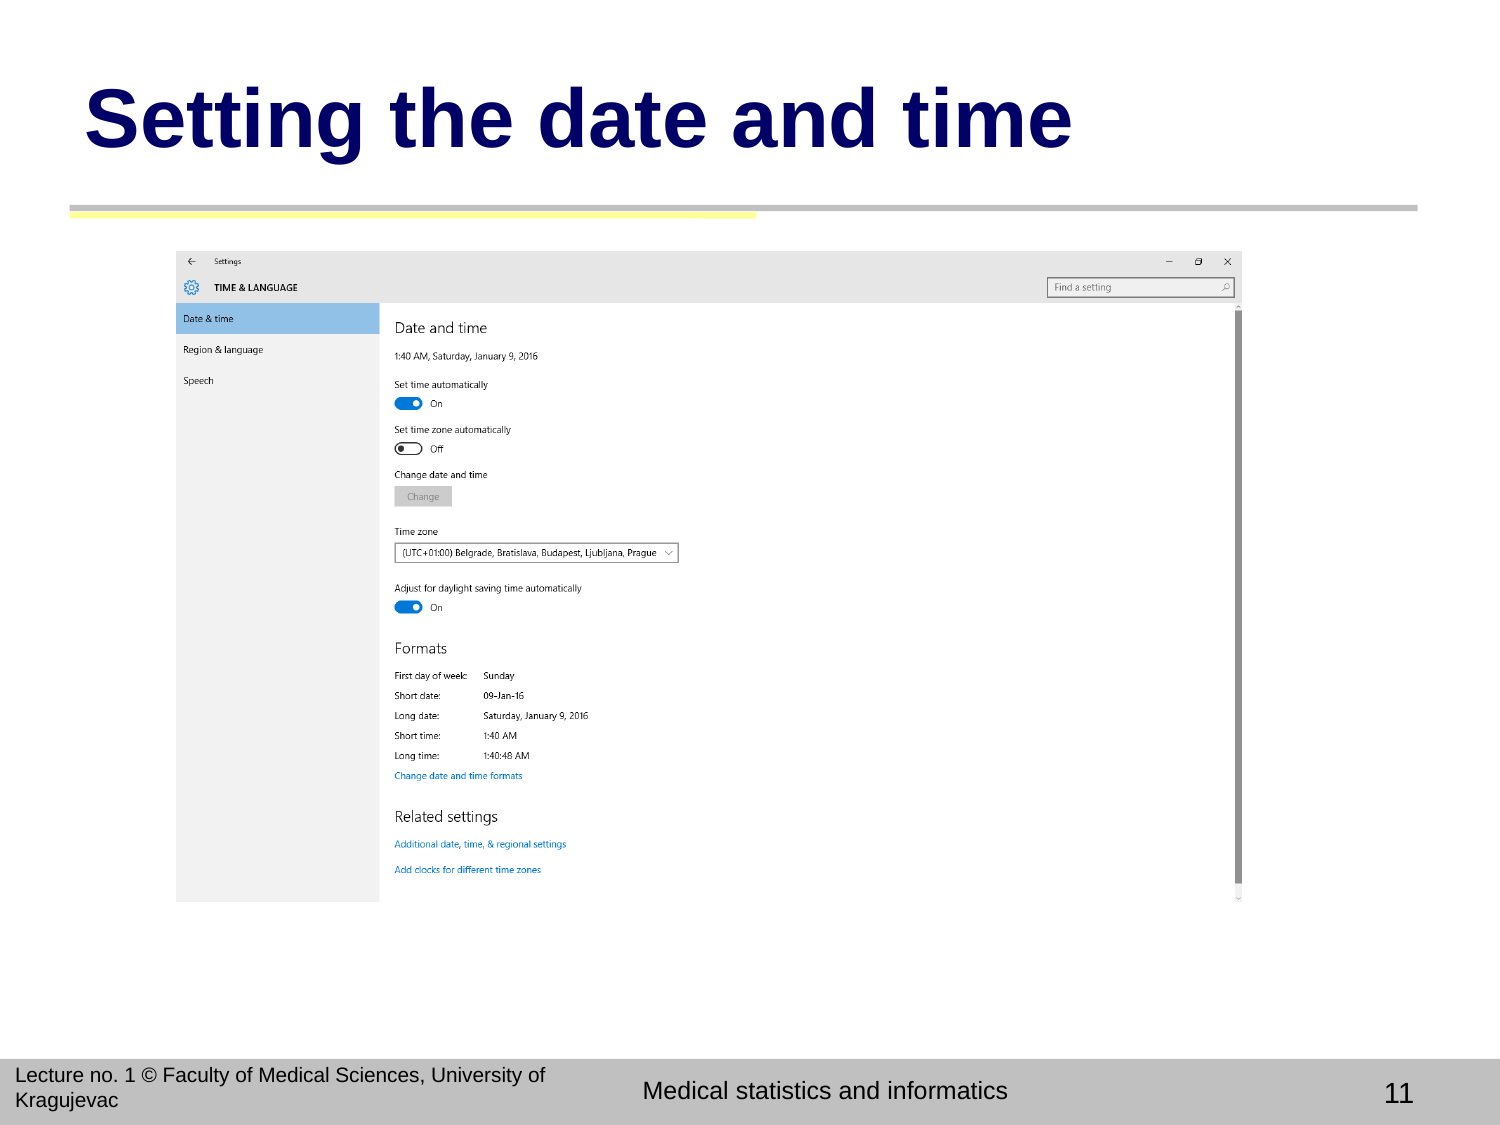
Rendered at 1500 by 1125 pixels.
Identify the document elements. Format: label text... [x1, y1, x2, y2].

slide_number Lecture no. 1 © Faculty of Medical Sciences, University of Kragujevac [0, 1053, 624, 1108]
picture [176, 251, 1243, 902]
title Setting the date and time [69, 19, 1426, 208]
slide_number 11 [1161, 1066, 1430, 1125]
footer Medical statistics and informatics [512, 1066, 1140, 1125]
